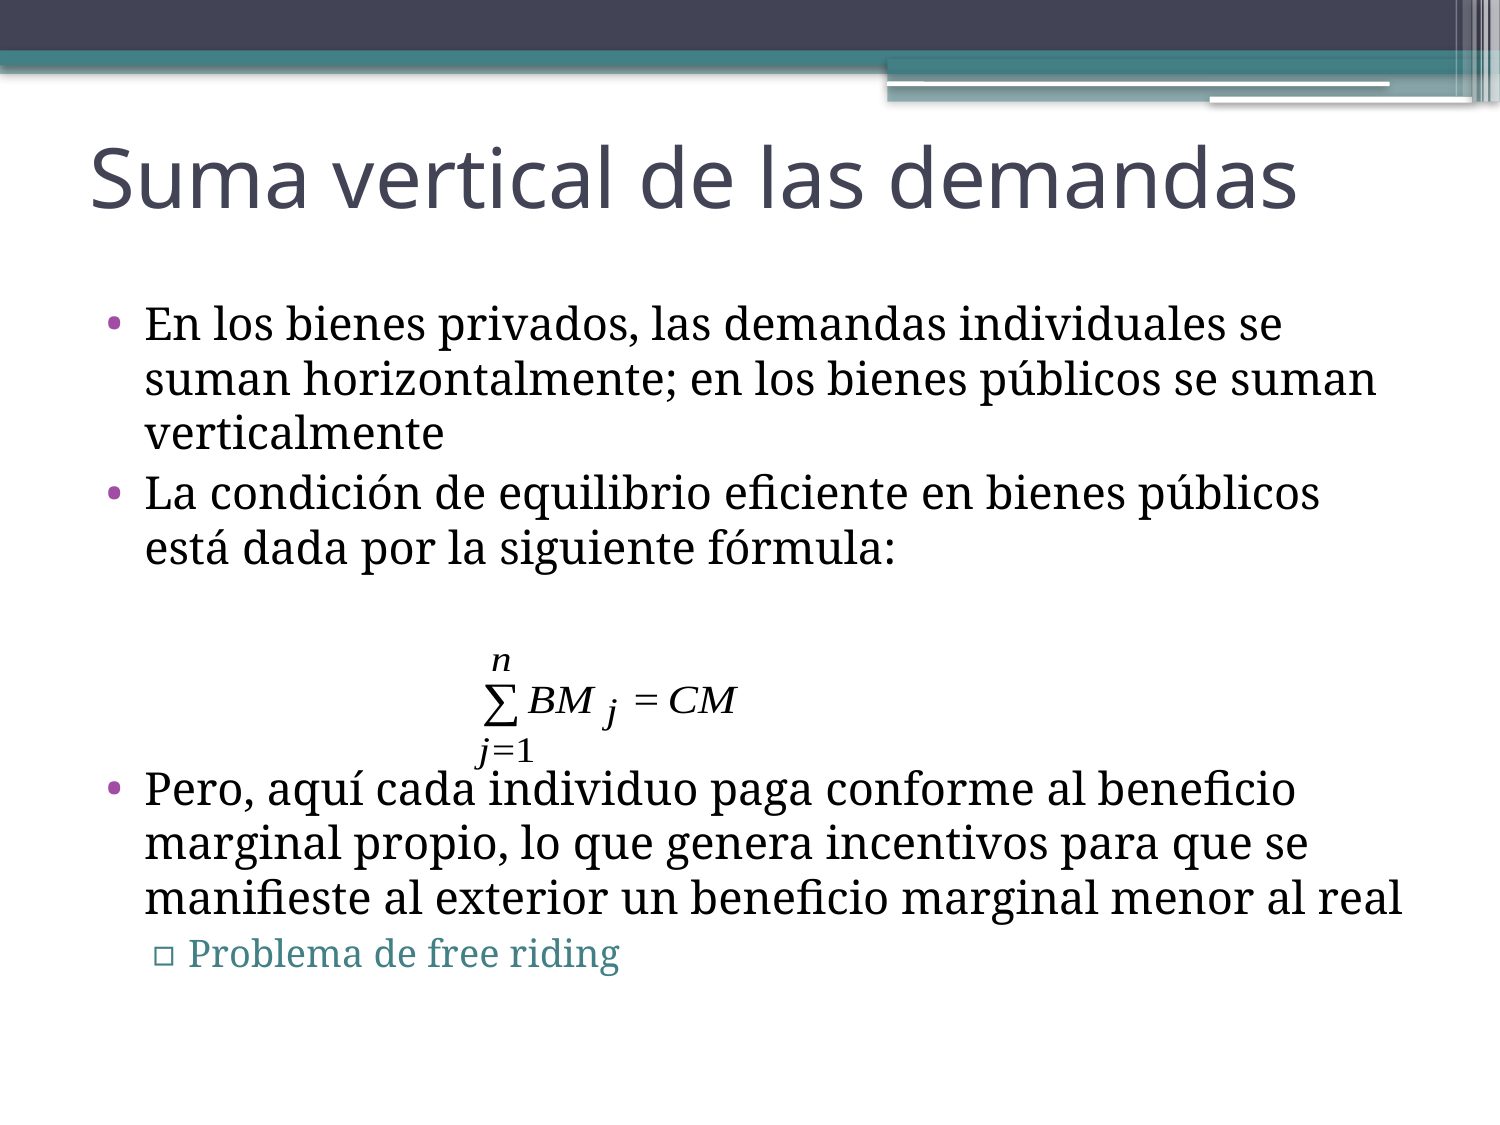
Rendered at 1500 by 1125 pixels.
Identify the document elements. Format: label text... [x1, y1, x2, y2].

list En los bienes privados, las demandas individuales se suman horizontalmente; en los bienes públicos se suman verticalmente La condición de equilibrio eficiente en bienes públicos está dada por la siguiente fórmula: Pero, aquí cada individuo paga conforme al beneficio marginal propio, lo que genera incentivos para que se manifieste al exterior un beneficio marginal menor al real Problema de free riding [75, 287, 1425, 1004]
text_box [462, 637, 751, 778]
title Suma vertical de las demandas [75, 87, 1425, 263]
